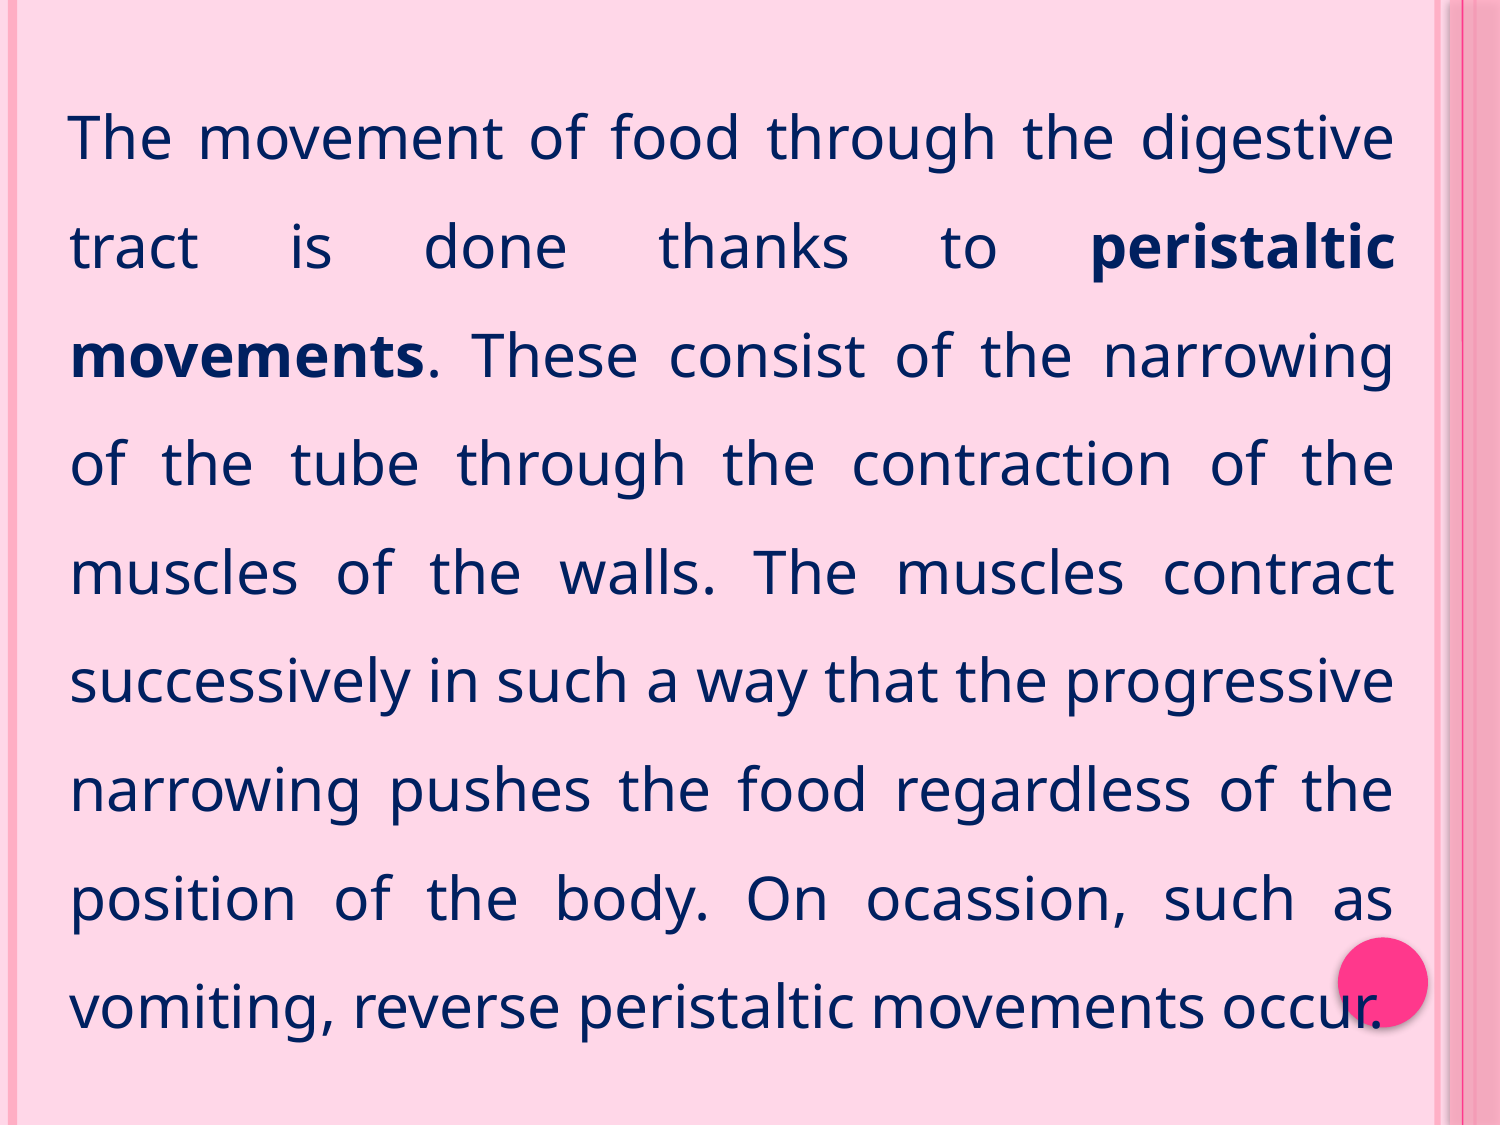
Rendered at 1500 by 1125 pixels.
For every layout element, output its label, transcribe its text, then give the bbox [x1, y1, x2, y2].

list The movement of food through the digestive tract is done thanks to peristaltic movements. These consist of the narrowing of the tube through the contraction of the muscles of the walls. The muscles contract successively in such a way that the progressive narrowing pushes the food regardless of the position of the body. On ocassion, such as vomiting, reverse peristaltic movements occur. [53, 55, 1412, 1118]
